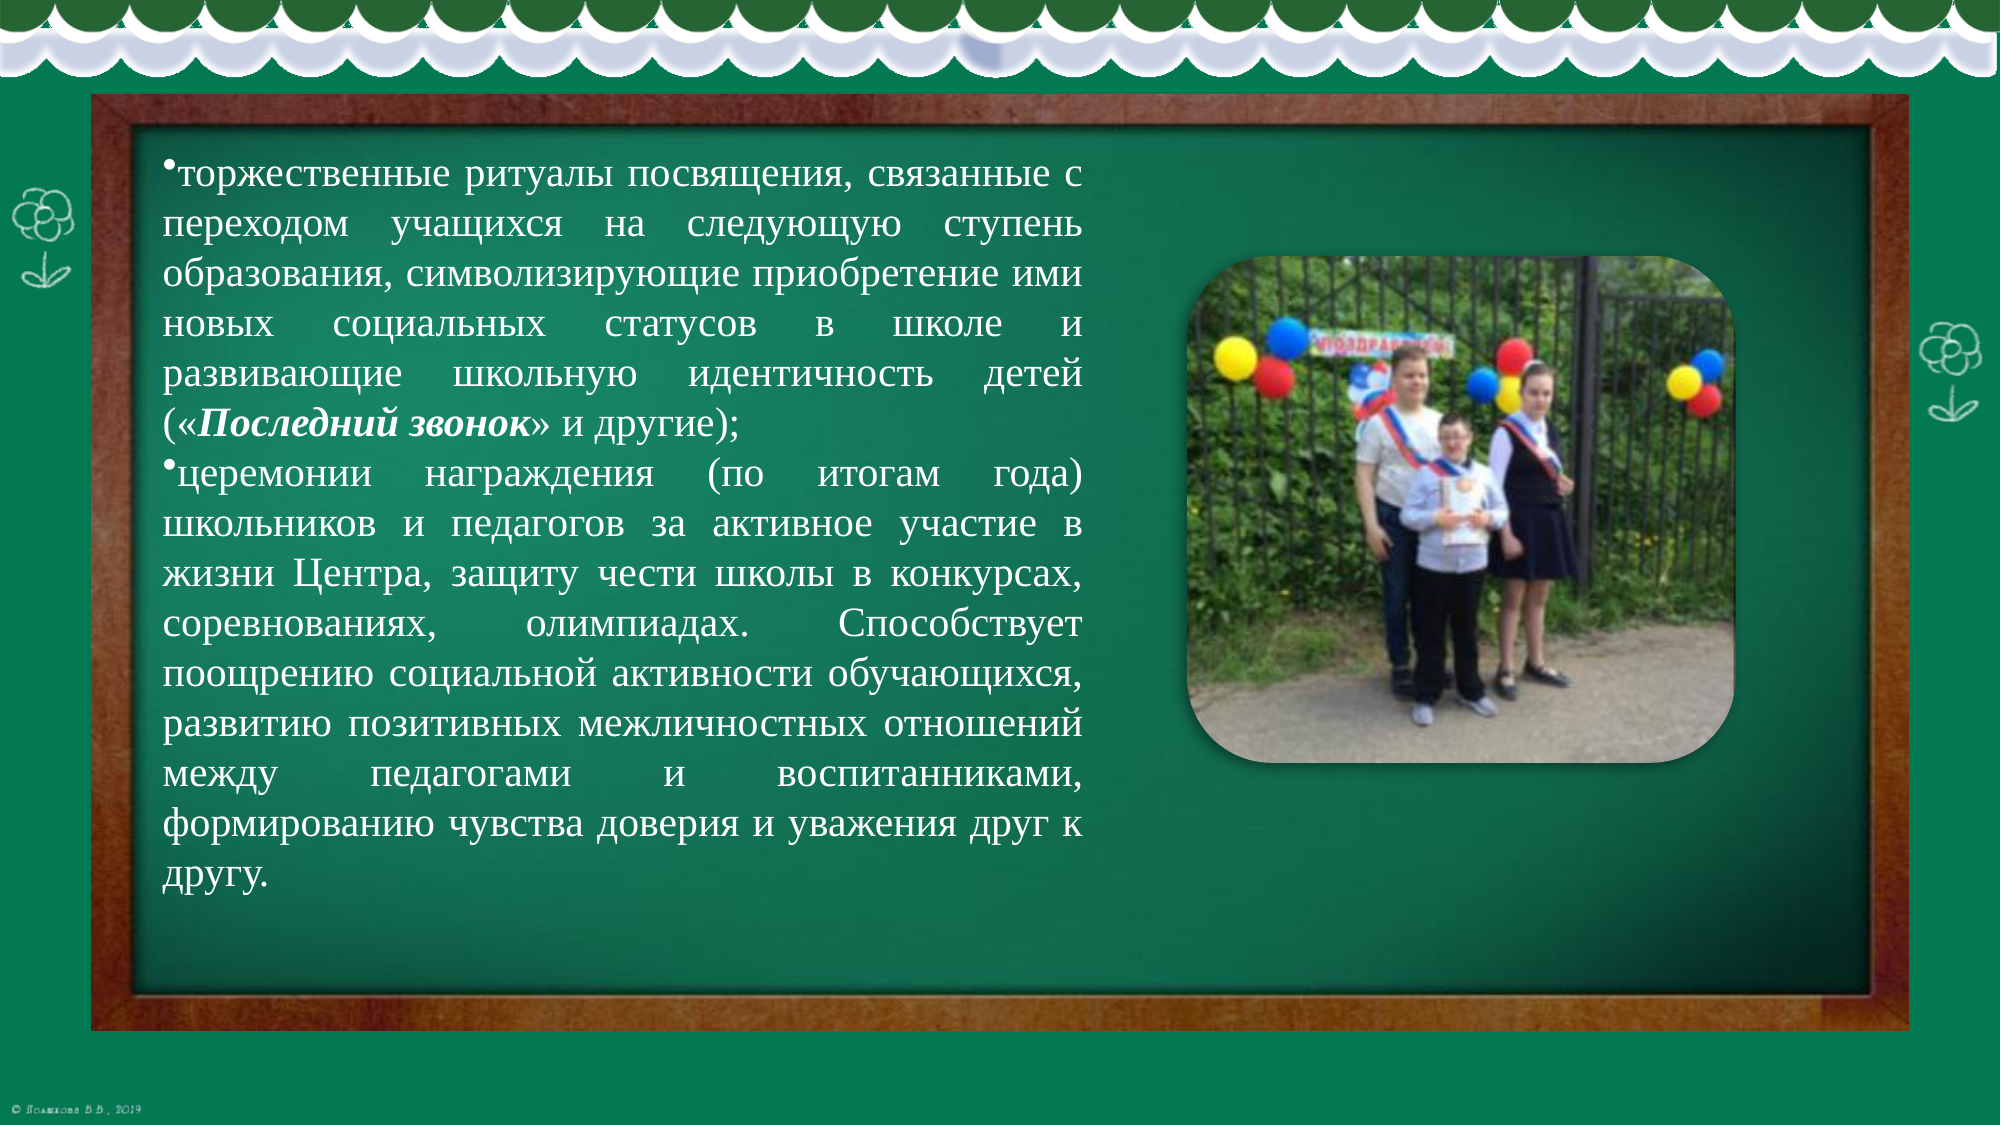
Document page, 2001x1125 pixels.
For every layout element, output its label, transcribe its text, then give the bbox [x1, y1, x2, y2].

picture [0, 0, 2000, 1125]
text_box торжественные ритуалы посвящения, связанные с переходом учащихся на следующую ступень образования, символизирующие приобретение ими новых социальных статусов в школе и развивающие школьную идентичность детей («Последний звонок» и другие); церемонии награждения (по итогам года) школьников и педагогов за активное участие в жизни Центра, защиту чести школы в конкурсах, соревнованиях, олимпиадах. Способствует поощрению социальной активности обучающихся, развитию позитивных межличностных отношений между педагогами и воспитанниками, формированию чувства доверия и уважения друг к другу. [147, 137, 1098, 903]
